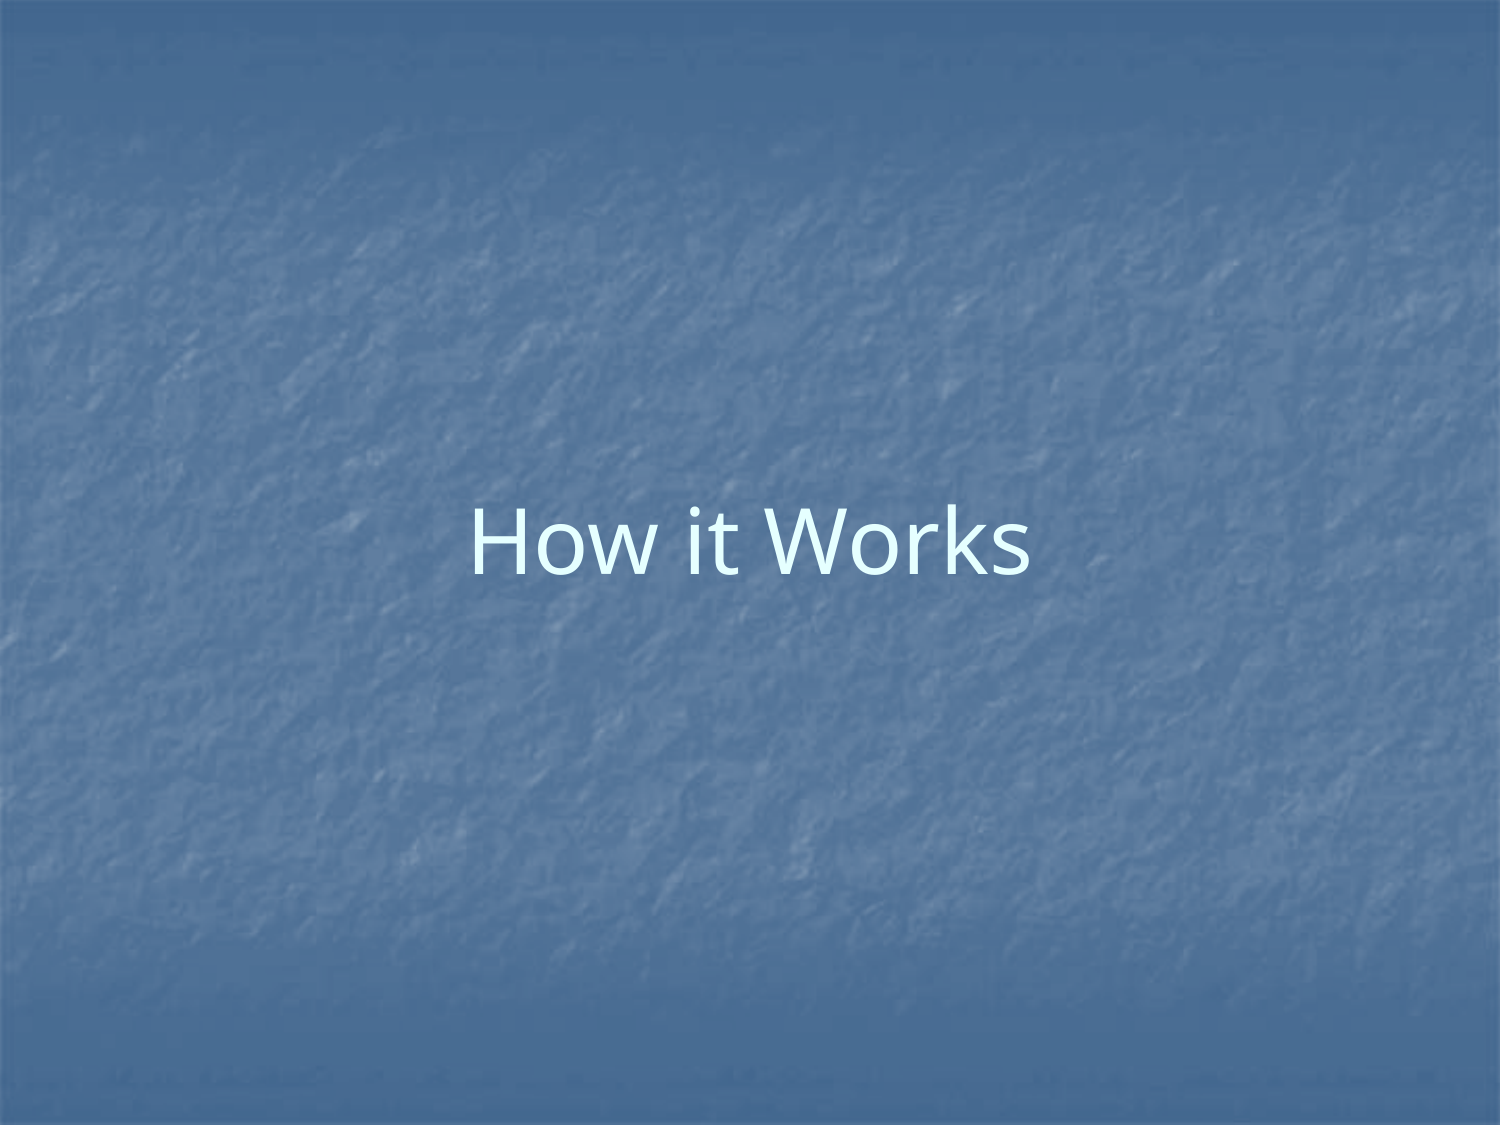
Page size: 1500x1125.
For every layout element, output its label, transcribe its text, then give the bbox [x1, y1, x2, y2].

title How it Works [112, 387, 1388, 688]
